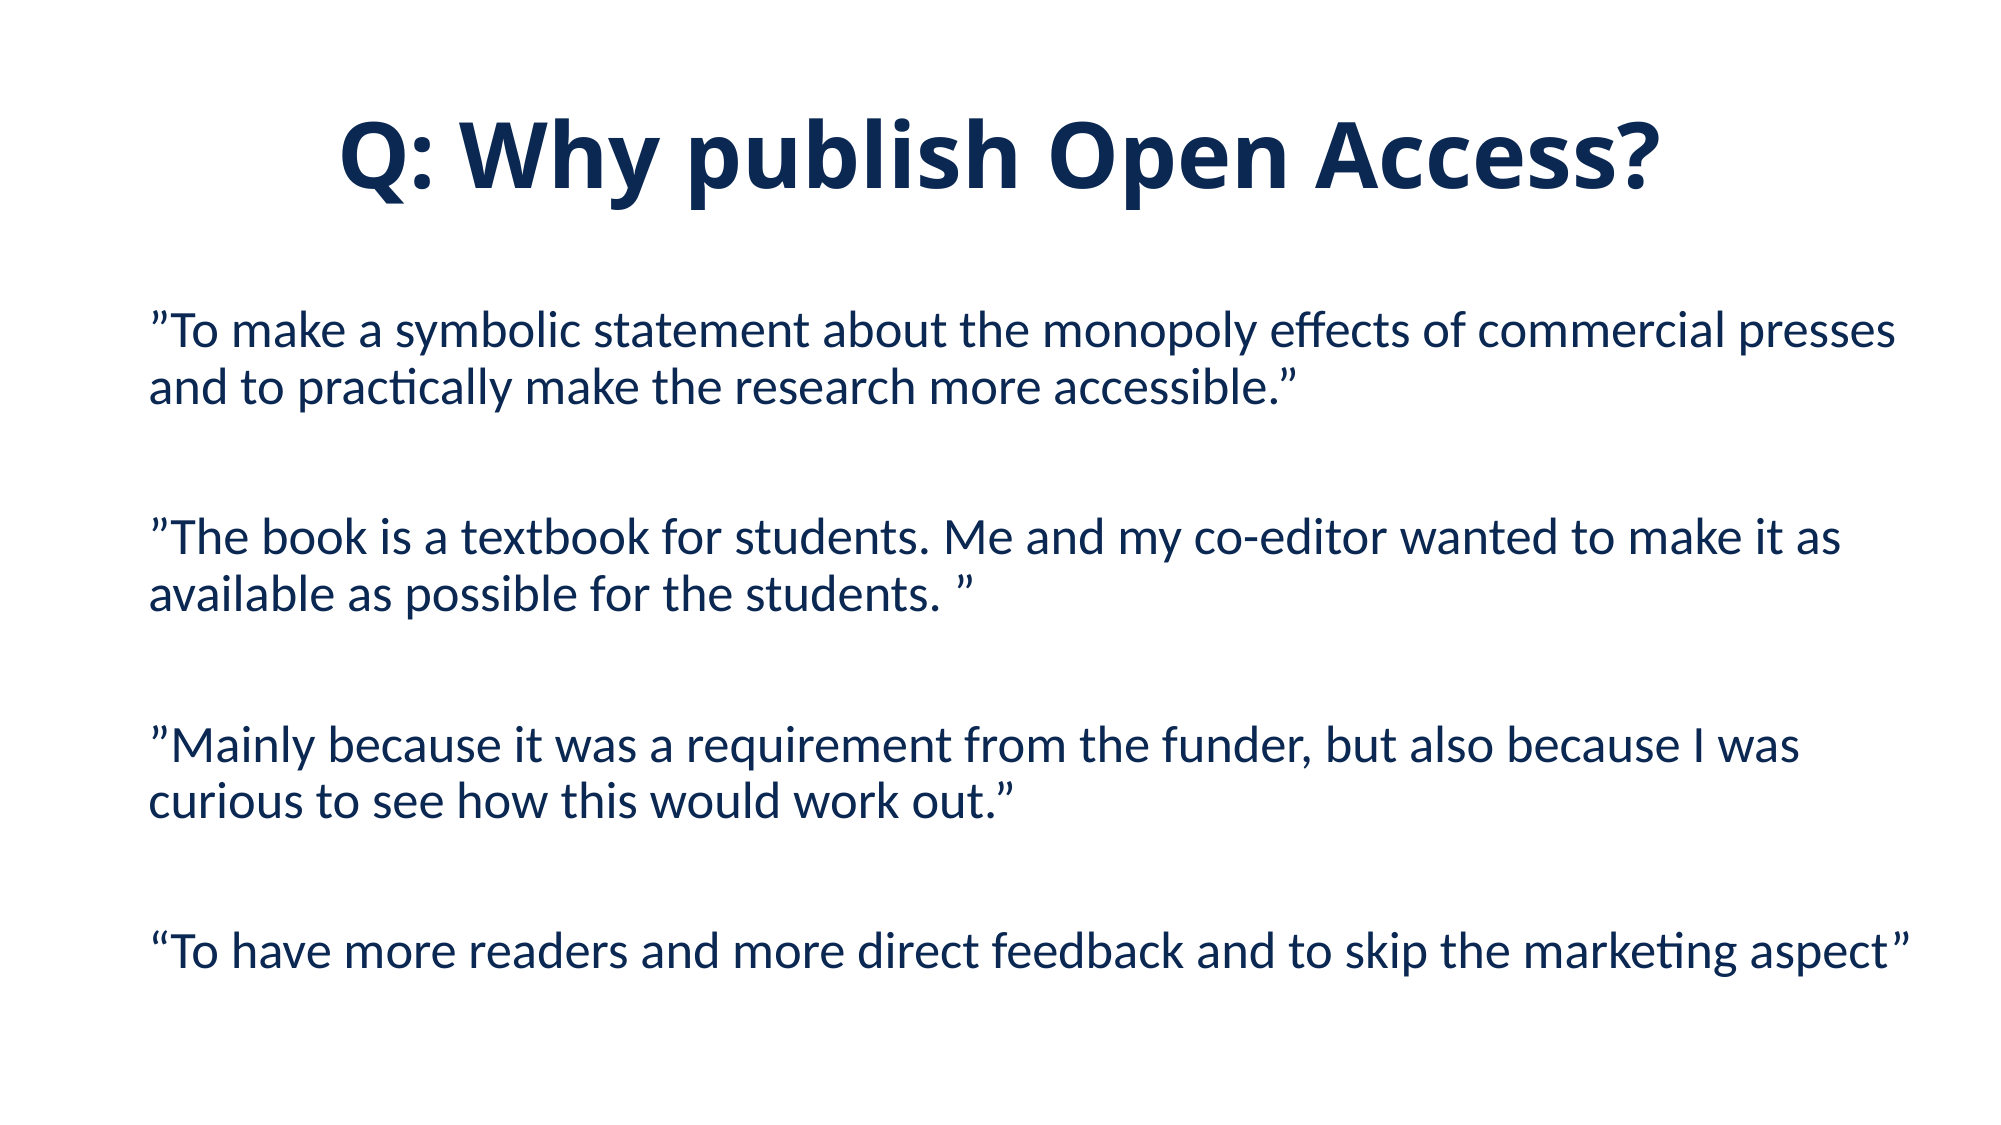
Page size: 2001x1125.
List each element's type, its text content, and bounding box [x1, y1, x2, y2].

list ”To make a symbolic statement about the monopoly effects of commercial presses and to practically make the research more accessible.” ”The book is a textbook for students. Me and my co-editor wanted to make it as available as possible for the students. ” ”Mainly because it was a requirement from the funder, but also because I was curious to see how this would work out.” “To have more readers and more direct feedback and to skip the marketing aspect” [133, 295, 1942, 1042]
title Q: Why publish Open Access? [0, 59, 2000, 259]
